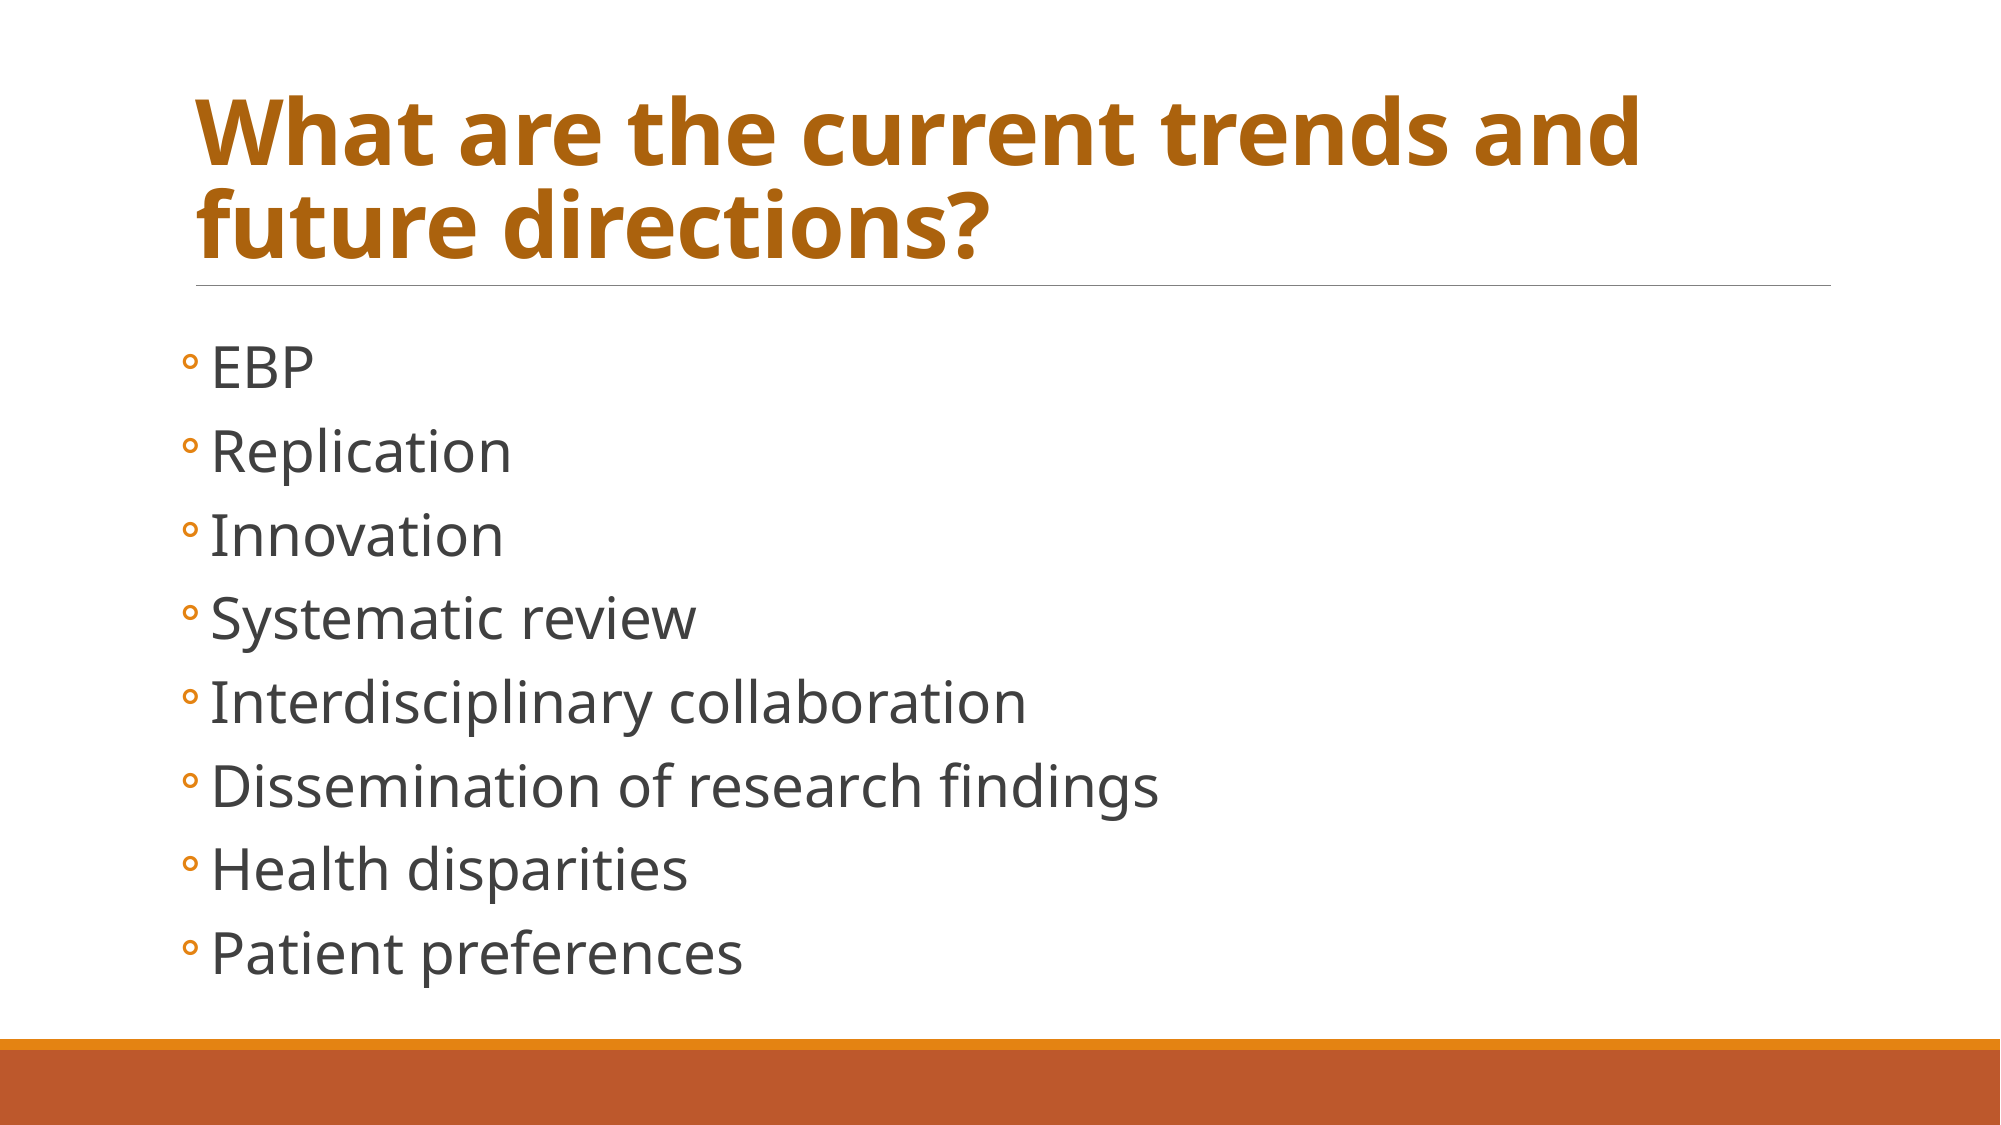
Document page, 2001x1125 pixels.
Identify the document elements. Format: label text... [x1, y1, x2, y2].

list EBP Replication Innovation Systematic review Interdisciplinary collaboration Dissemination of research findings Health disparities Patient preferences [147, 330, 1809, 1044]
title What are the current trends and future directions? [180, 47, 1830, 285]
